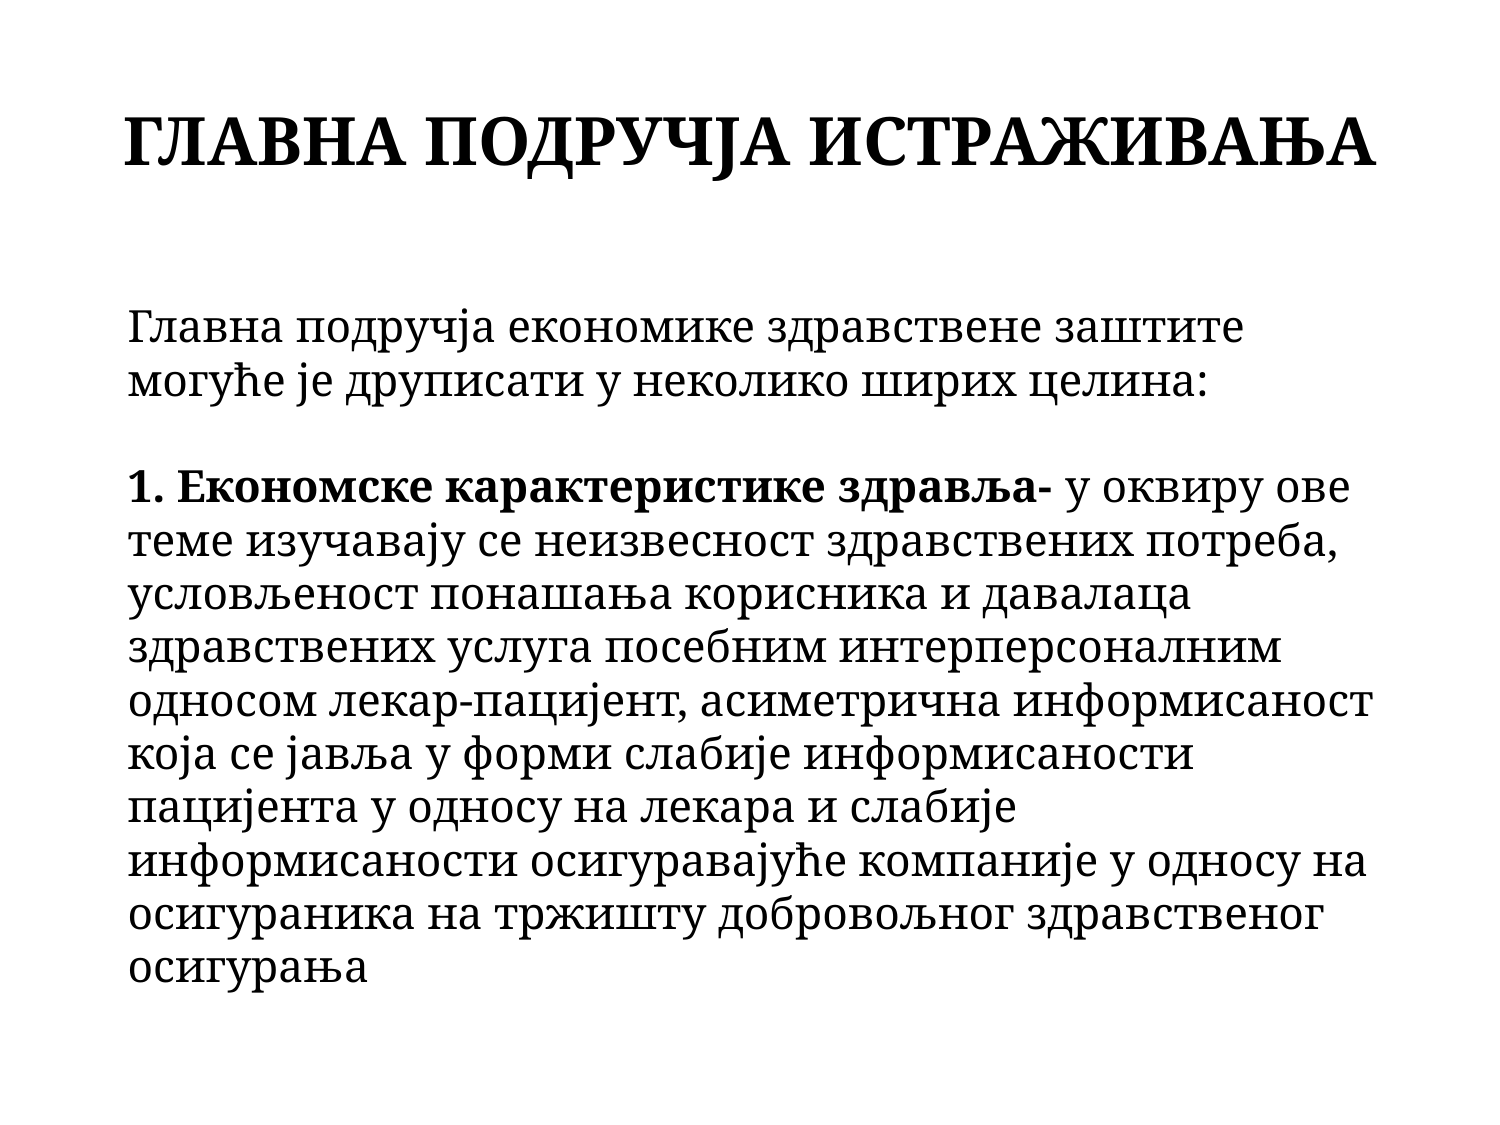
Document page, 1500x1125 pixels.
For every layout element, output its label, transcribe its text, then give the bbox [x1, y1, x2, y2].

list Главна подручја економике здравствене заштите могуће је друписати у неколико ширих целина: 1. Економске карактеристике здравља- у оквиру ове теме изучавају се неизвесност здравствених потреба, условљеност понашања корисника и давалаца здравствених услуга посебним интерперсоналним односом лекар-пацијент, асиметрична информисаност која се јавља у форми слабије информисаности пацијента у односу на лекара и слабије информисаности осигуравајуће компаније у односу на осигураника на тржишту добровољног здравственог осигурањa [112, 290, 1412, 1000]
title ГЛАВНА ПОДРУЧЈА ИСТРАЖИВАЊА [75, 45, 1425, 233]
